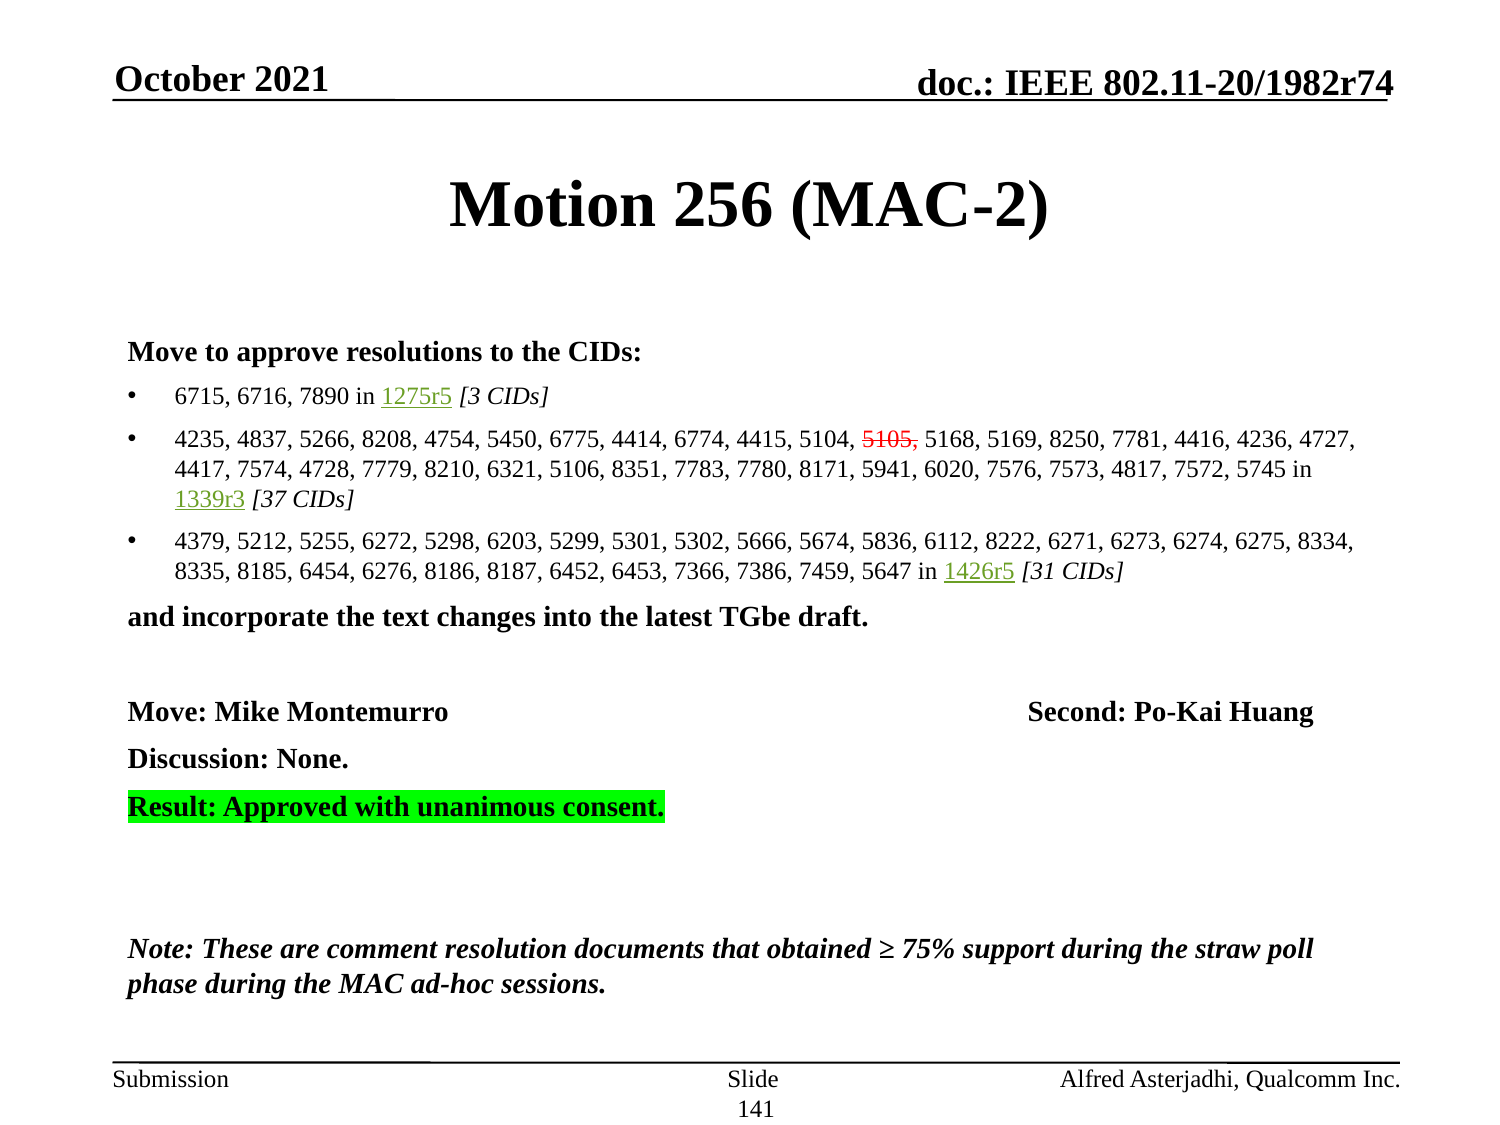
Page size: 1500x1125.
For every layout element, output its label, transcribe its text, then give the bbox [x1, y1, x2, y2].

footer Alfred Asterjadhi, Qualcomm Inc. [878, 1061, 1402, 1093]
list Move to approve resolutions to the CIDs: 6715, 6716, 7890 in 1275r5 [3 CIDs] 4235, 4837, 5266, 8208, 4754, 5450, 6775, 4414, 6774, 4415, 5104, 5105, 5168, 5169, 8250, 7781, 4416, 4236, 4727, 4417, 7574, 4728, 7779, 8210, 6321, 5106, 8351, 7783, 7780, 8171, 5941, 6020, 7576, 7573, 4817, 7572, 5745 in 1339r3 [37 CIDs] 4379, 5212, 5255, 6272, 5298, 6203, 5299, 5301, 5302, 5666, 5674, 5836, 6112, 8222, 6271, 6273, 6274, 6275, 8334, 8335, 8185, 6454, 6276, 8186, 8187, 6452, 6453, 7366, 7386, 7459, 5647 in 1426r5 [31 CIDs] and incorporate the text changes into the latest TGbe draft. Move: Mike Montemurro Second: Po-Kai Huang Discussion: None. Result: Approved with unanimous consent. Note: These are comment resolution documents that obtained ≥ 75% support during the straw poll phase during the MAC ad-hoc sessions. [112, 324, 1388, 1063]
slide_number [114, 54, 423, 100]
title Motion 256 (MAC-2) [112, 112, 1388, 288]
slide_number Slide 141 [712, 1061, 800, 1123]
